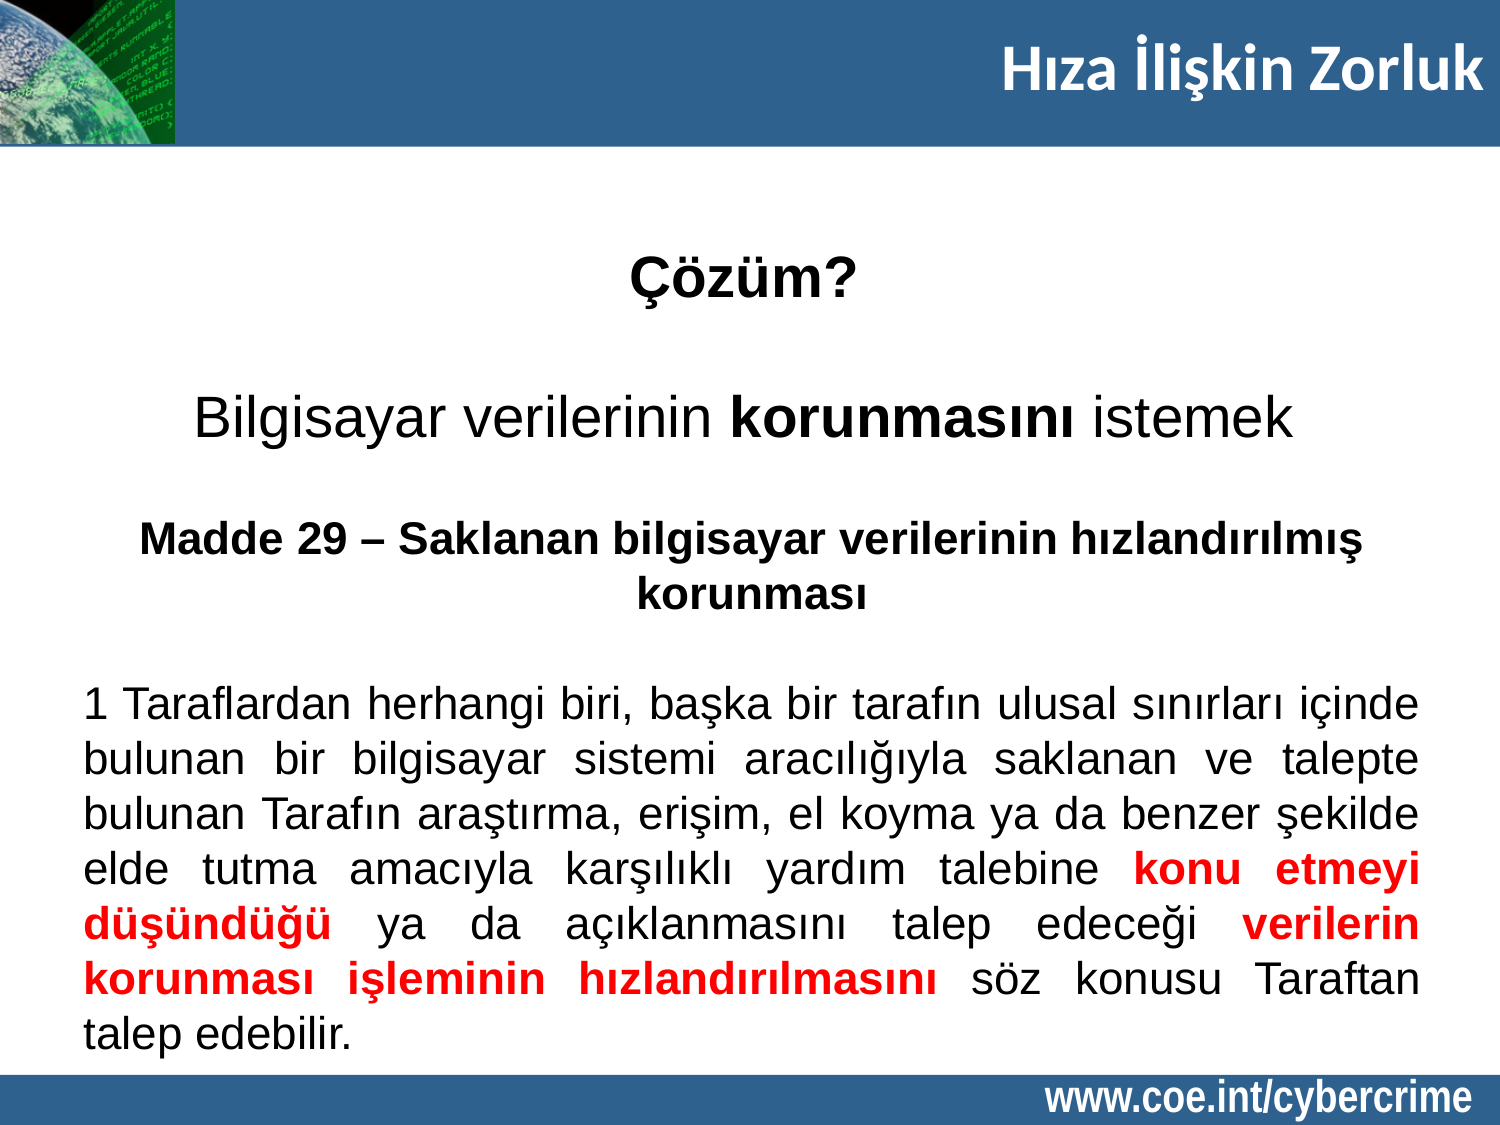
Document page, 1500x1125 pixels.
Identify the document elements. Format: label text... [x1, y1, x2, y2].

picture [0, 0, 175, 144]
text_box Çözüm? Bilgisayar verilerinin korunmasını istemek Madde 29 – Saklanan bilgisayar verilerinin hızlandırılmış korunması 1 Taraflardan herhangi biri, başka bir tarafın ulusal sınırları içinde bulunan bir bilgisayar sistemi aracılığıyla saklanan ve talepte bulunan Tarafın araştırma, erişim, el koyma ya da benzer şekilde elde tutma amacıyla karşılıklı yardım talebine konu etmeyi düşündüğü ya da açıklanmasını talep edeceği verilerin korunması işleminin hızlandırılmasını söz konusu Taraftan talep edebilir. [68, 161, 1436, 1067]
text_box www.coe.int/cybercrime [1030, 1059, 1500, 1125]
text_box [0, 1073, 1030, 1125]
text_box Hıza İlişkin Zorluk [177, 0, 1500, 149]
